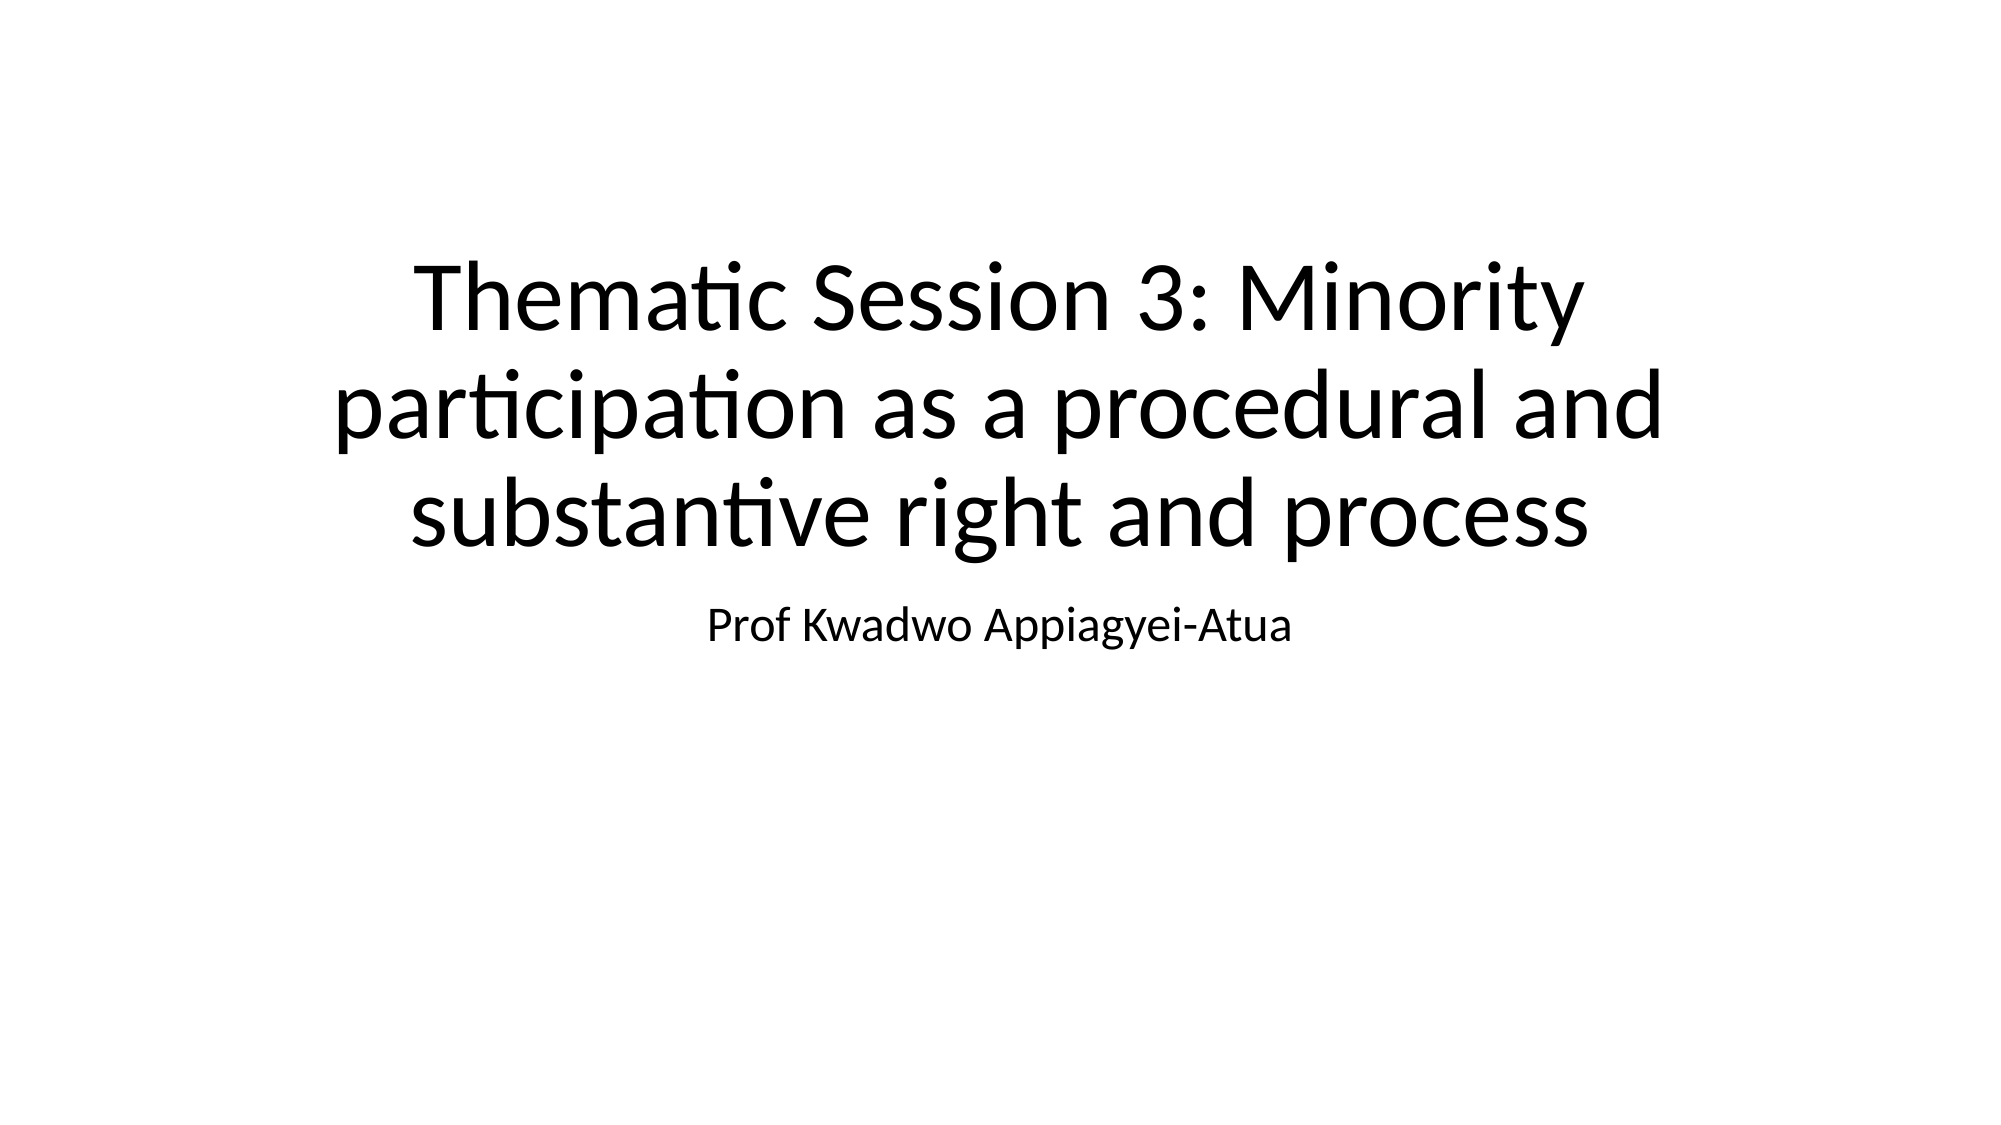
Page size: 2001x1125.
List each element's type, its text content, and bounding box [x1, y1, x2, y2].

subtitle Prof Kwadwo Appiagyei-Atua [249, 590, 1750, 863]
title Thematic Session 3: Minority participation as a procedural and substantive right and process [249, 184, 1750, 576]
